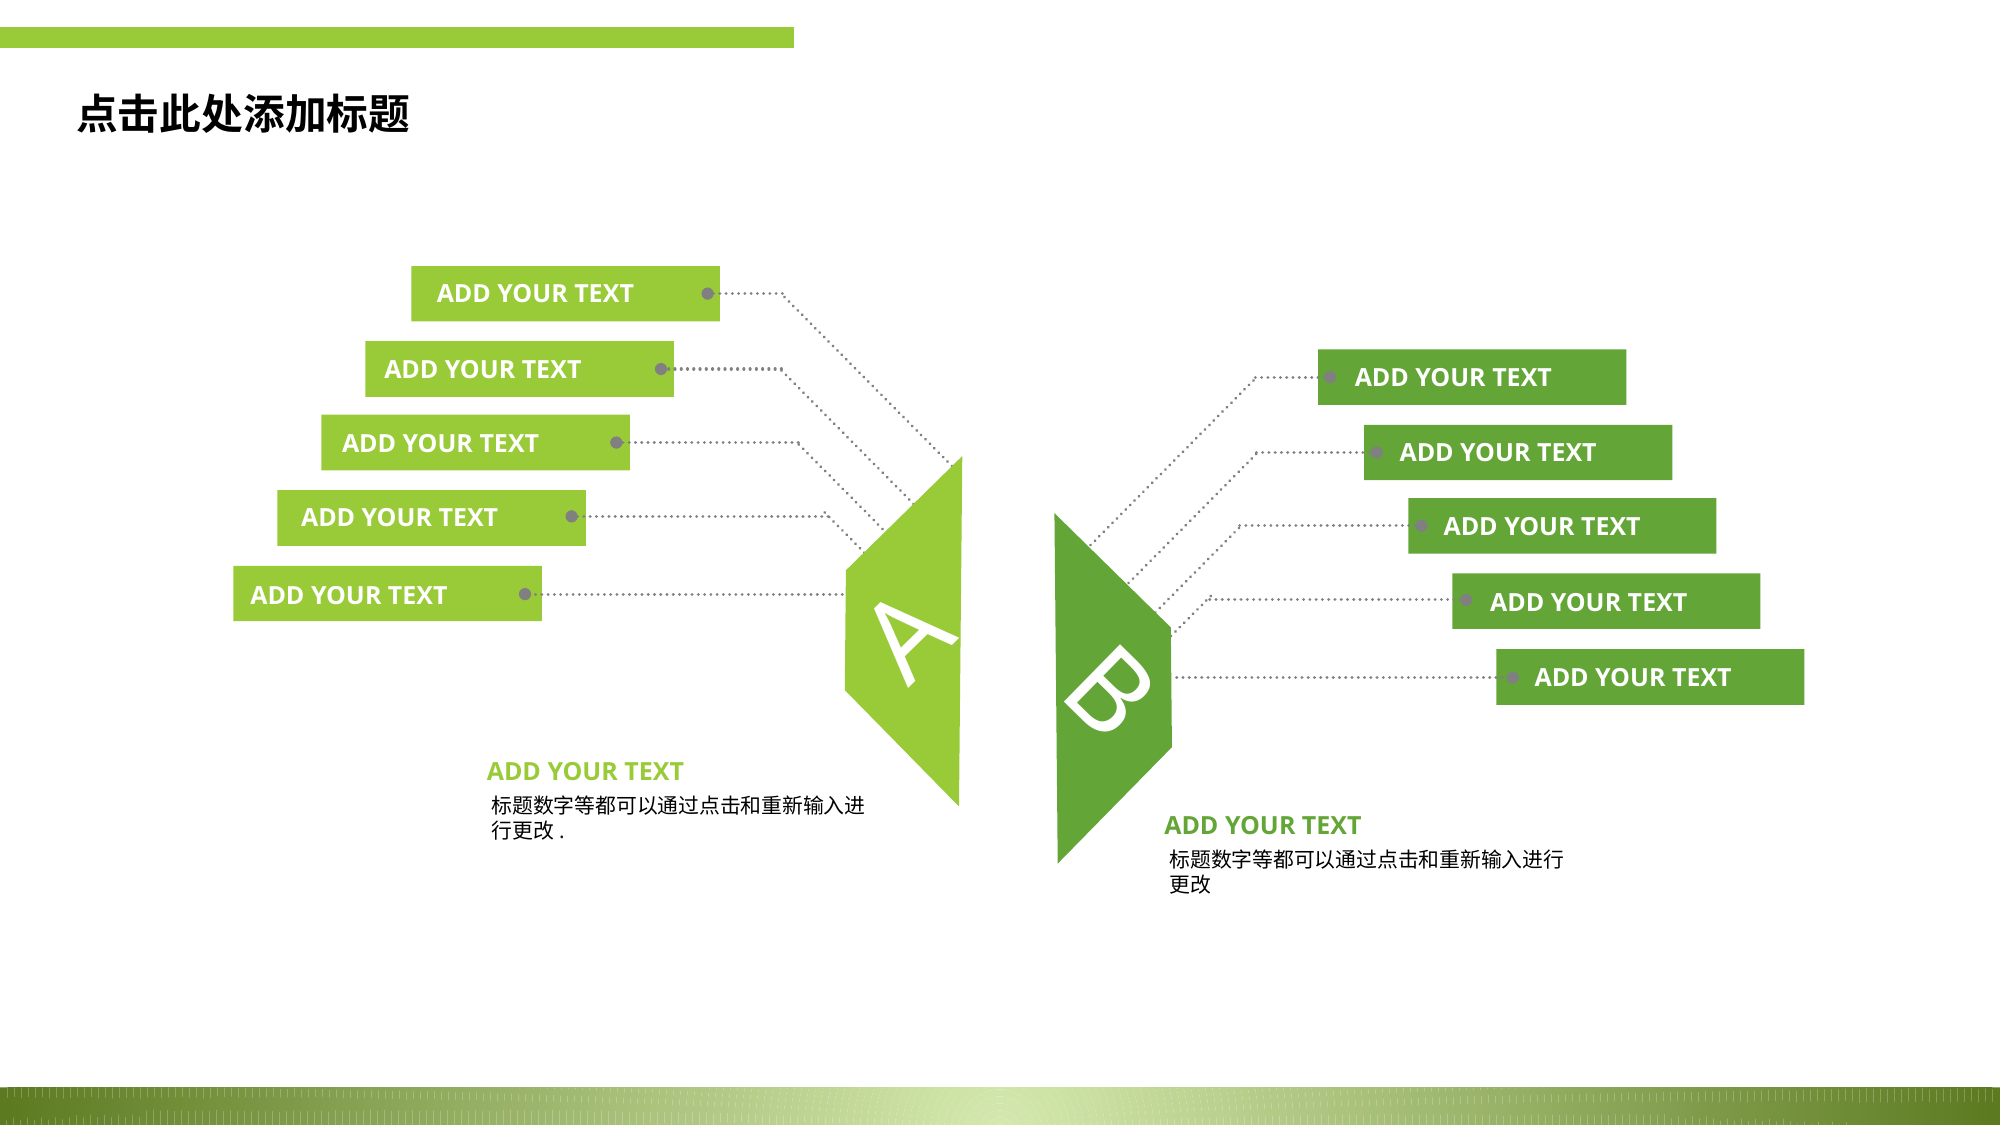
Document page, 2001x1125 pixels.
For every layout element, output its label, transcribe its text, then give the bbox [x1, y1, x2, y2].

text_box ADD YOUR TEXT [1475, 579, 1703, 624]
text_box B [1053, 510, 1173, 867]
text_box ADD YOUR TEXT [1428, 503, 1656, 549]
text_box [364, 340, 675, 398]
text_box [571, 512, 873, 562]
text_box 标题数字等都可以通过点击和重新输入进行更改 [1154, 839, 1585, 905]
text_box ADD YOUR TEXT [1340, 354, 1567, 400]
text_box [1142, 525, 1422, 626]
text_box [1111, 452, 1377, 601]
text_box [1162, 595, 1467, 645]
text_box [1451, 572, 1761, 630]
text_box ADD YOUR TEXT [369, 346, 597, 391]
text_box ADD YOUR TEXT [472, 748, 699, 793]
text_box [410, 265, 721, 322]
text_box ADD YOUR TEXT [235, 571, 463, 617]
text_box [1363, 424, 1673, 481]
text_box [616, 442, 896, 543]
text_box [707, 293, 961, 475]
text_box 标题数字等都可以通过点击和重新输入进行更改. [477, 785, 898, 850]
text_box [276, 489, 587, 547]
text_box ADD YOUR TEXT [1384, 429, 1612, 474]
list 点击此处添加标题 [60, 72, 795, 161]
text_box [1317, 348, 1627, 406]
text_box ADD YOUR TEXT [1519, 654, 1747, 699]
text_box ADD YOUR TEXT [1149, 802, 1377, 848]
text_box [1077, 377, 1331, 559]
text_box [1495, 648, 1806, 706]
text_box A [843, 453, 964, 809]
text_box [1407, 497, 1717, 555]
text_box ADD YOUR TEXT [286, 493, 514, 539]
text_box [232, 565, 543, 622]
text_box [320, 414, 631, 471]
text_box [660, 368, 927, 518]
text_box ADD YOUR TEXT [422, 269, 650, 315]
text_box ADD YOUR TEXT [327, 419, 555, 465]
